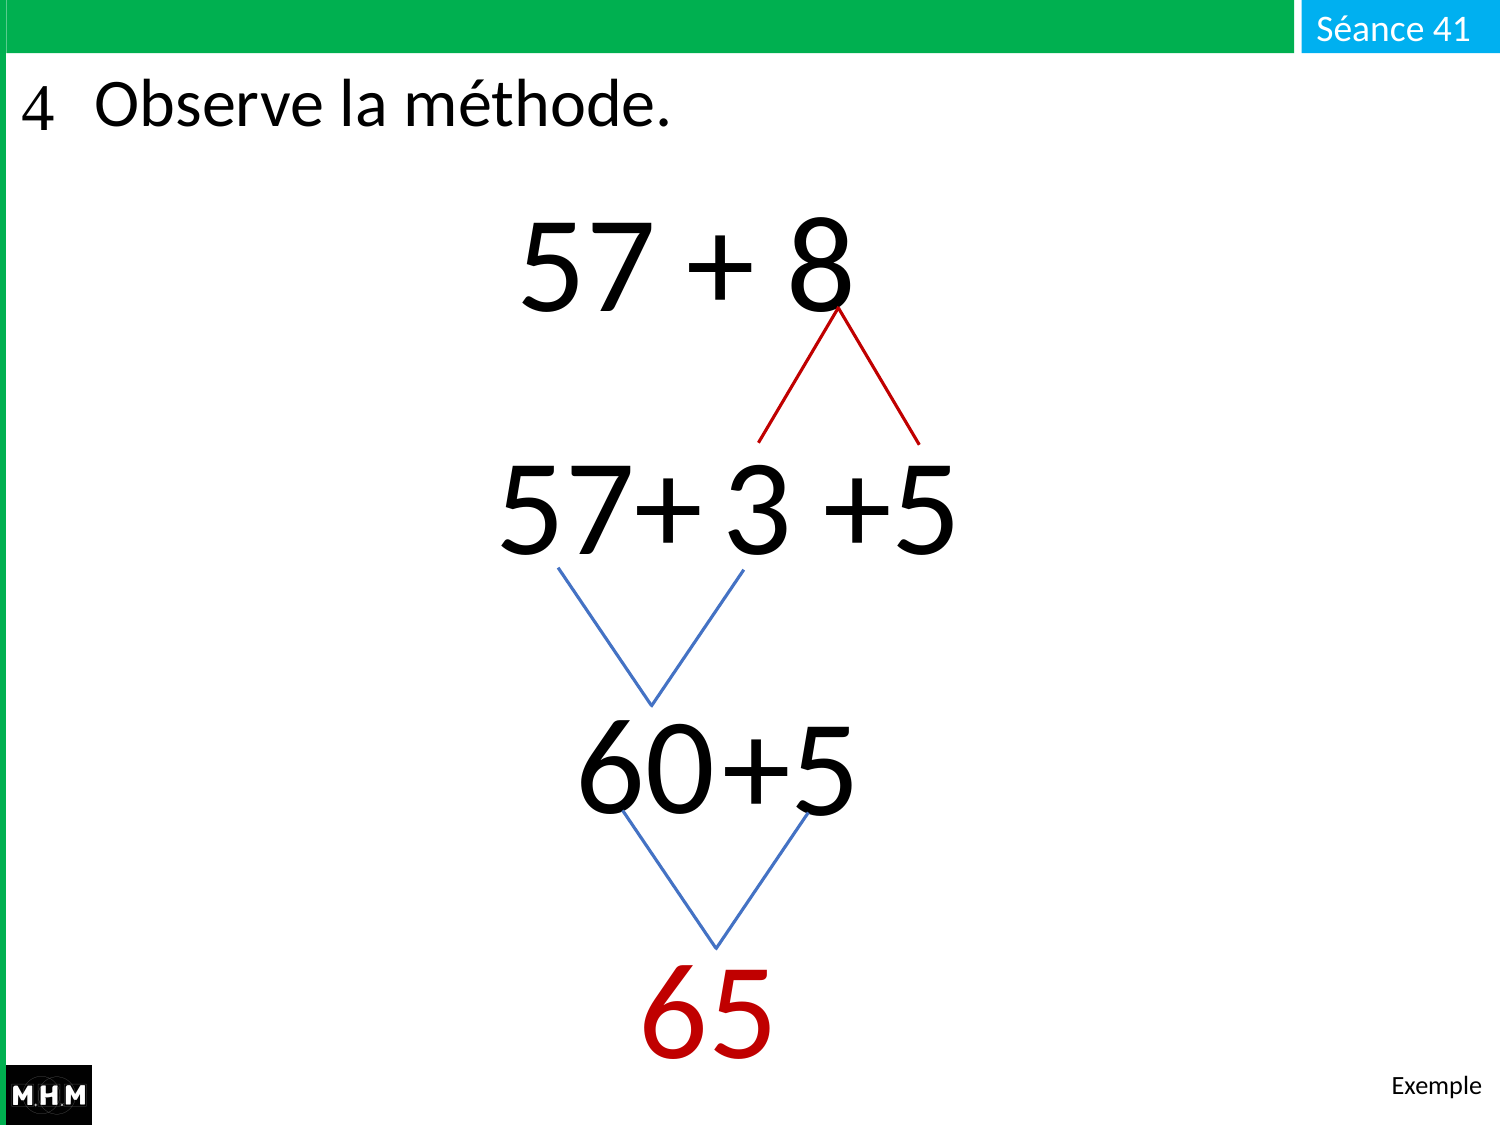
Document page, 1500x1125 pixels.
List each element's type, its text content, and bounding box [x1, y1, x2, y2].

text_box +5 [707, 670, 981, 850]
text_box 65 [624, 914, 845, 1094]
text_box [558, 567, 744, 707]
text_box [758, 306, 920, 445]
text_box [622, 810, 809, 950]
text_box 3 +5 [765, 409, 1171, 590]
text_box 57 + 8 [480, 166, 924, 346]
list Exemple [1373, 1064, 1500, 1125]
text_box 57+ [480, 409, 765, 590]
title Observe la méthode. [79, 60, 1374, 150]
text_box 60 [560, 707, 707, 849]
picture [6, 1065, 92, 1125]
